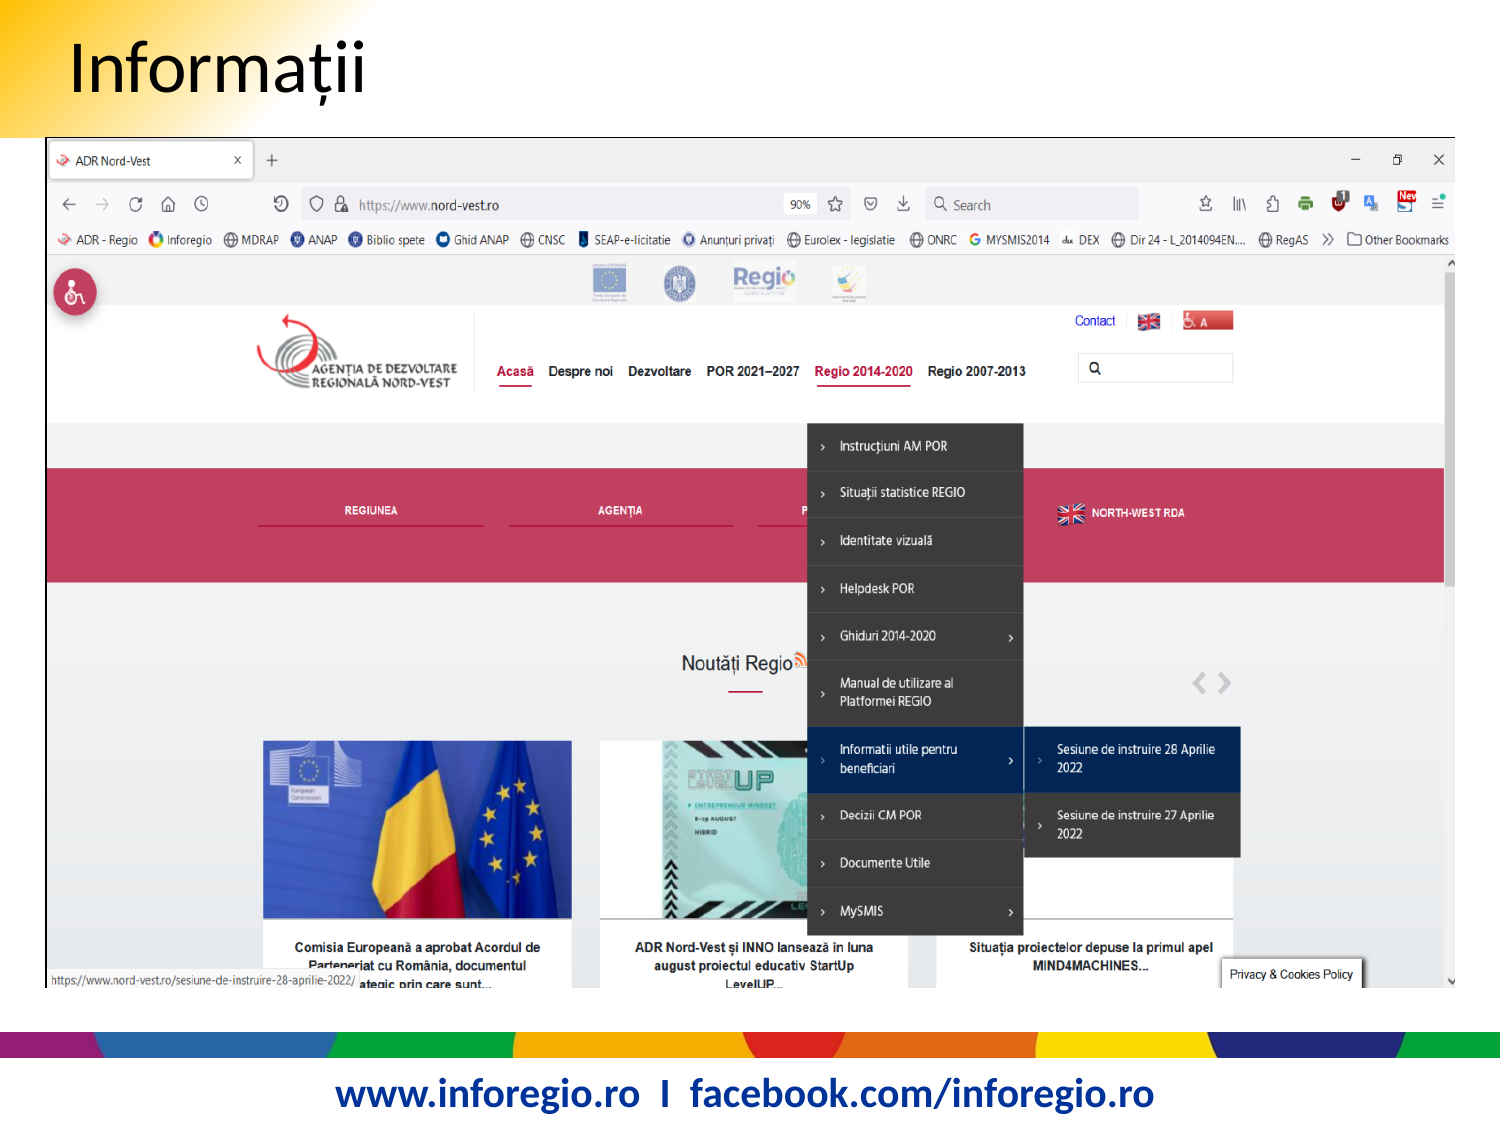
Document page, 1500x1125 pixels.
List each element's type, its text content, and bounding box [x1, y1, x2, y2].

picture [0, 1032, 1500, 1058]
title Informații [53, 0, 1447, 126]
picture [45, 136, 1455, 988]
